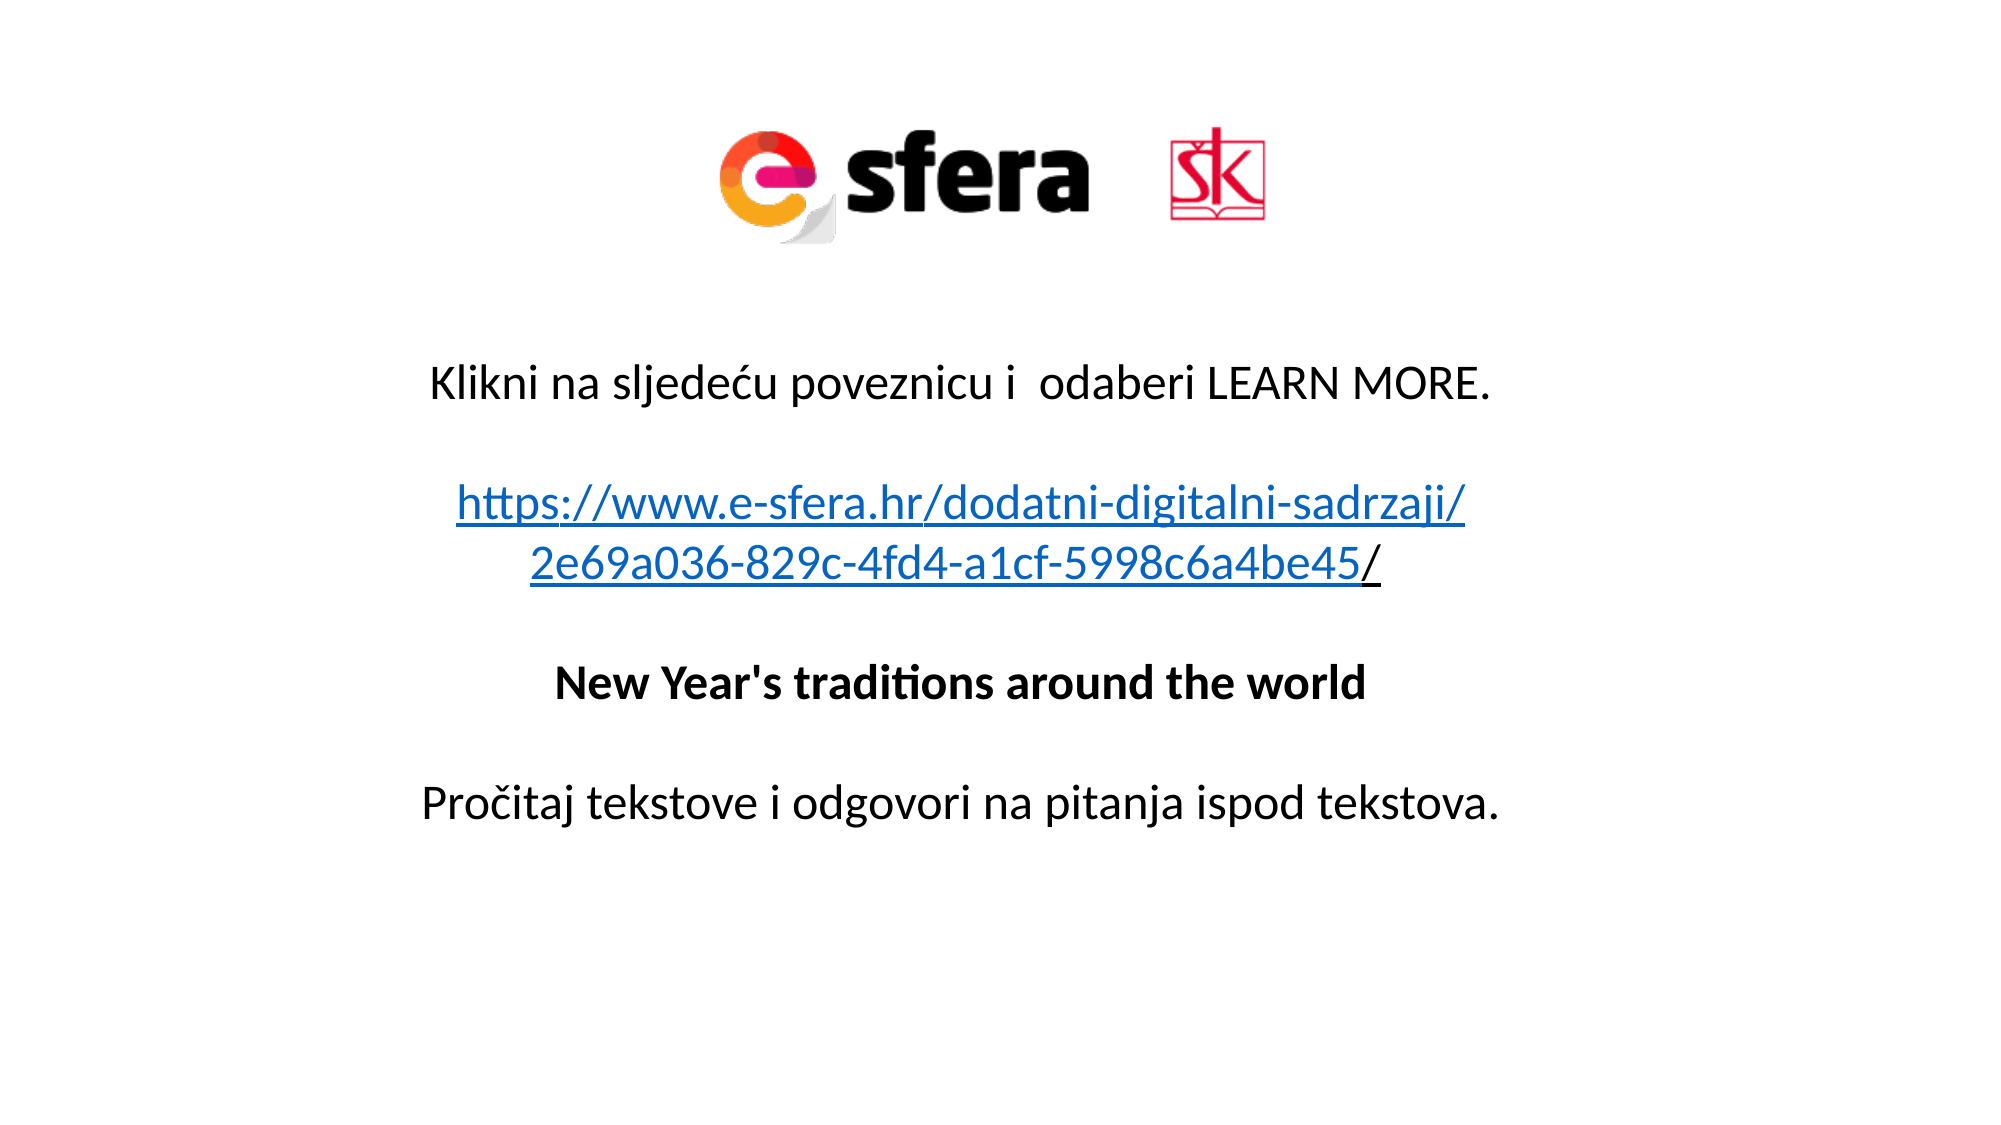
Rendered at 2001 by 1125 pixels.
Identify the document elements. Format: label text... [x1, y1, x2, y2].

text_box Klikni na sljedeću poveznicu i odaberi LEARN MORE. https://www.e-sfera.hr/dodatni-digitalni-sadrzaji/2e69a036-829c-4fd4-a1cf-5998c6a4be45/ New Year's traditions around the world Pročitaj tekstove i odgovori na pitanja ispod tekstova. [161, 342, 1761, 838]
picture [687, 30, 1313, 343]
